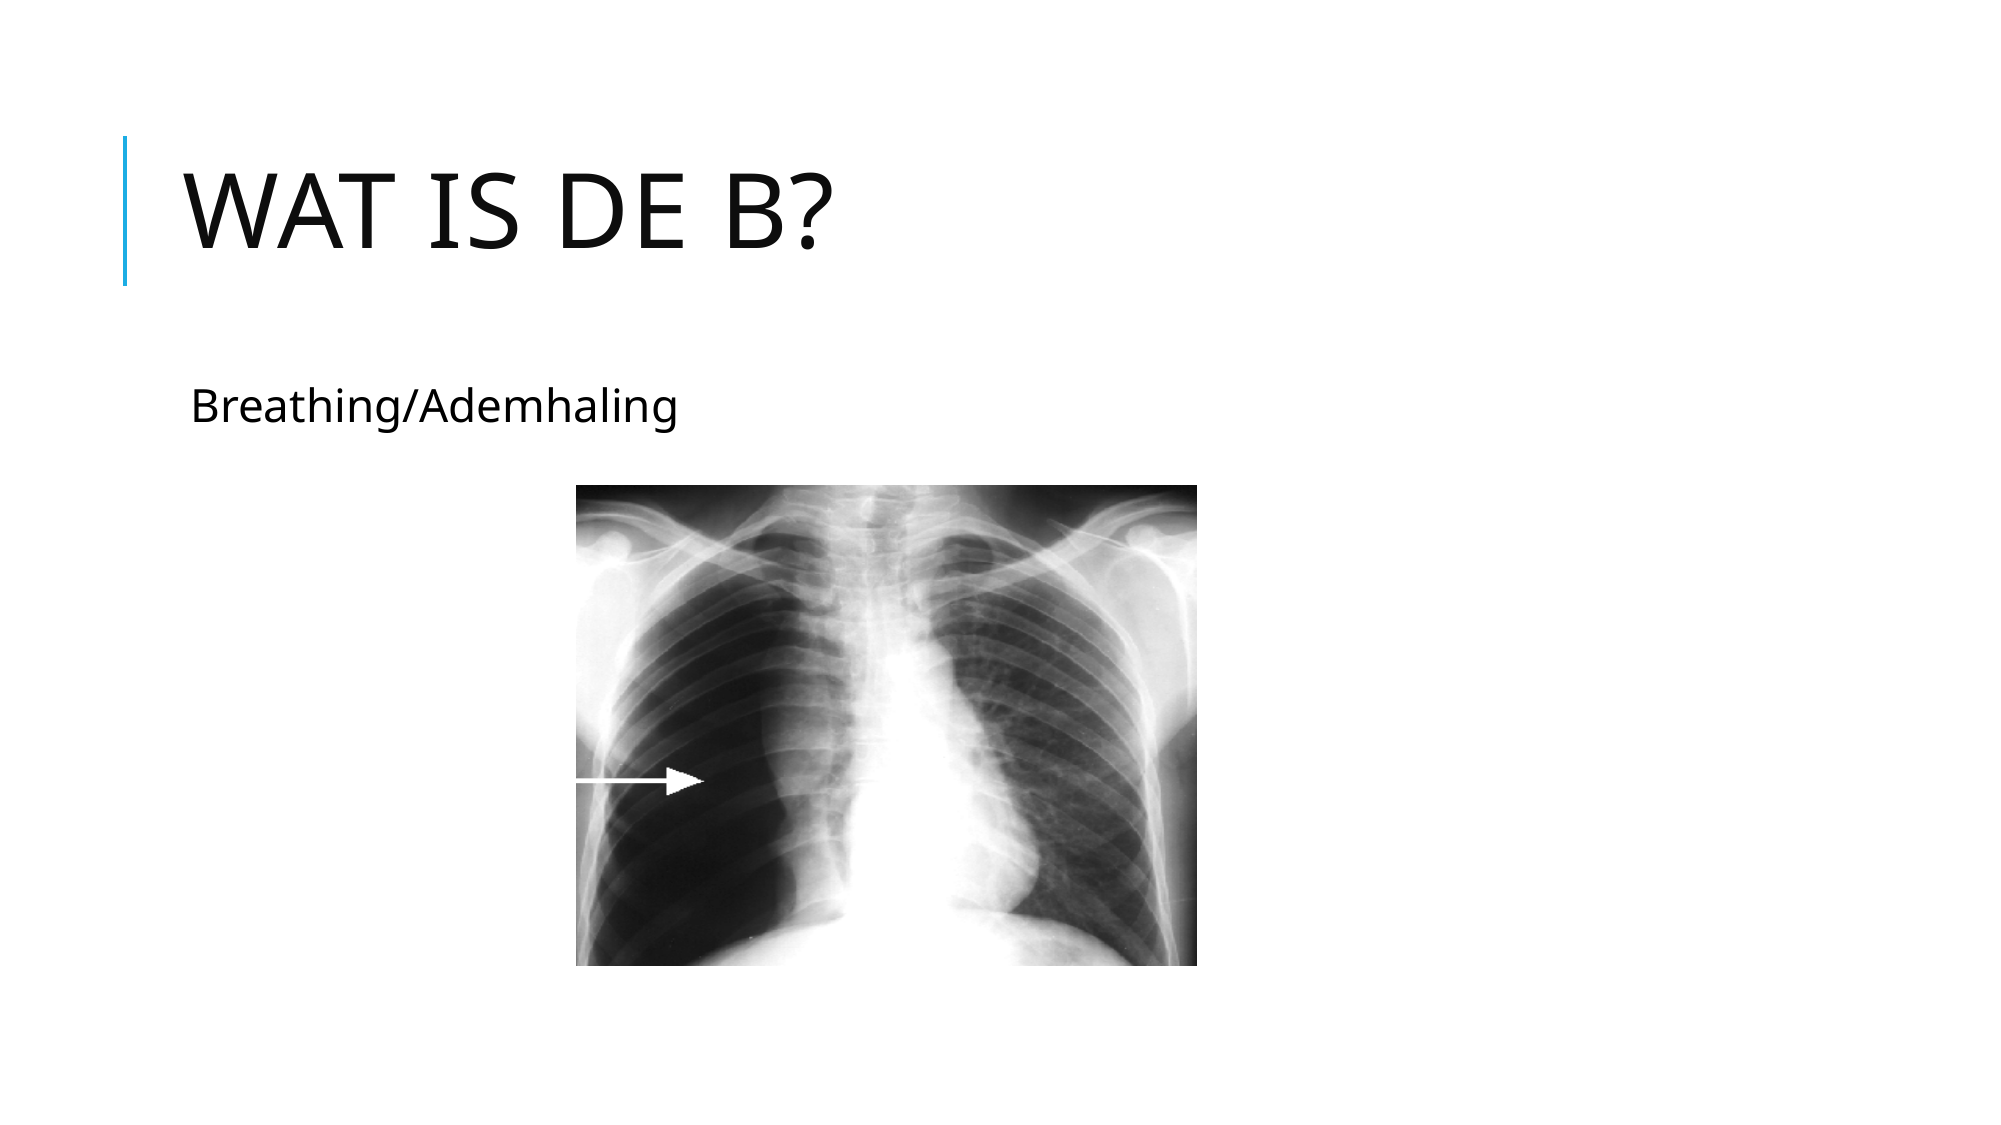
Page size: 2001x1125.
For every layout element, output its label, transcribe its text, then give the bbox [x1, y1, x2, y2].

title Wat is de B? [168, 96, 1763, 342]
picture [575, 484, 1197, 967]
list Breathing/Ademhaling [168, 375, 1763, 1035]
